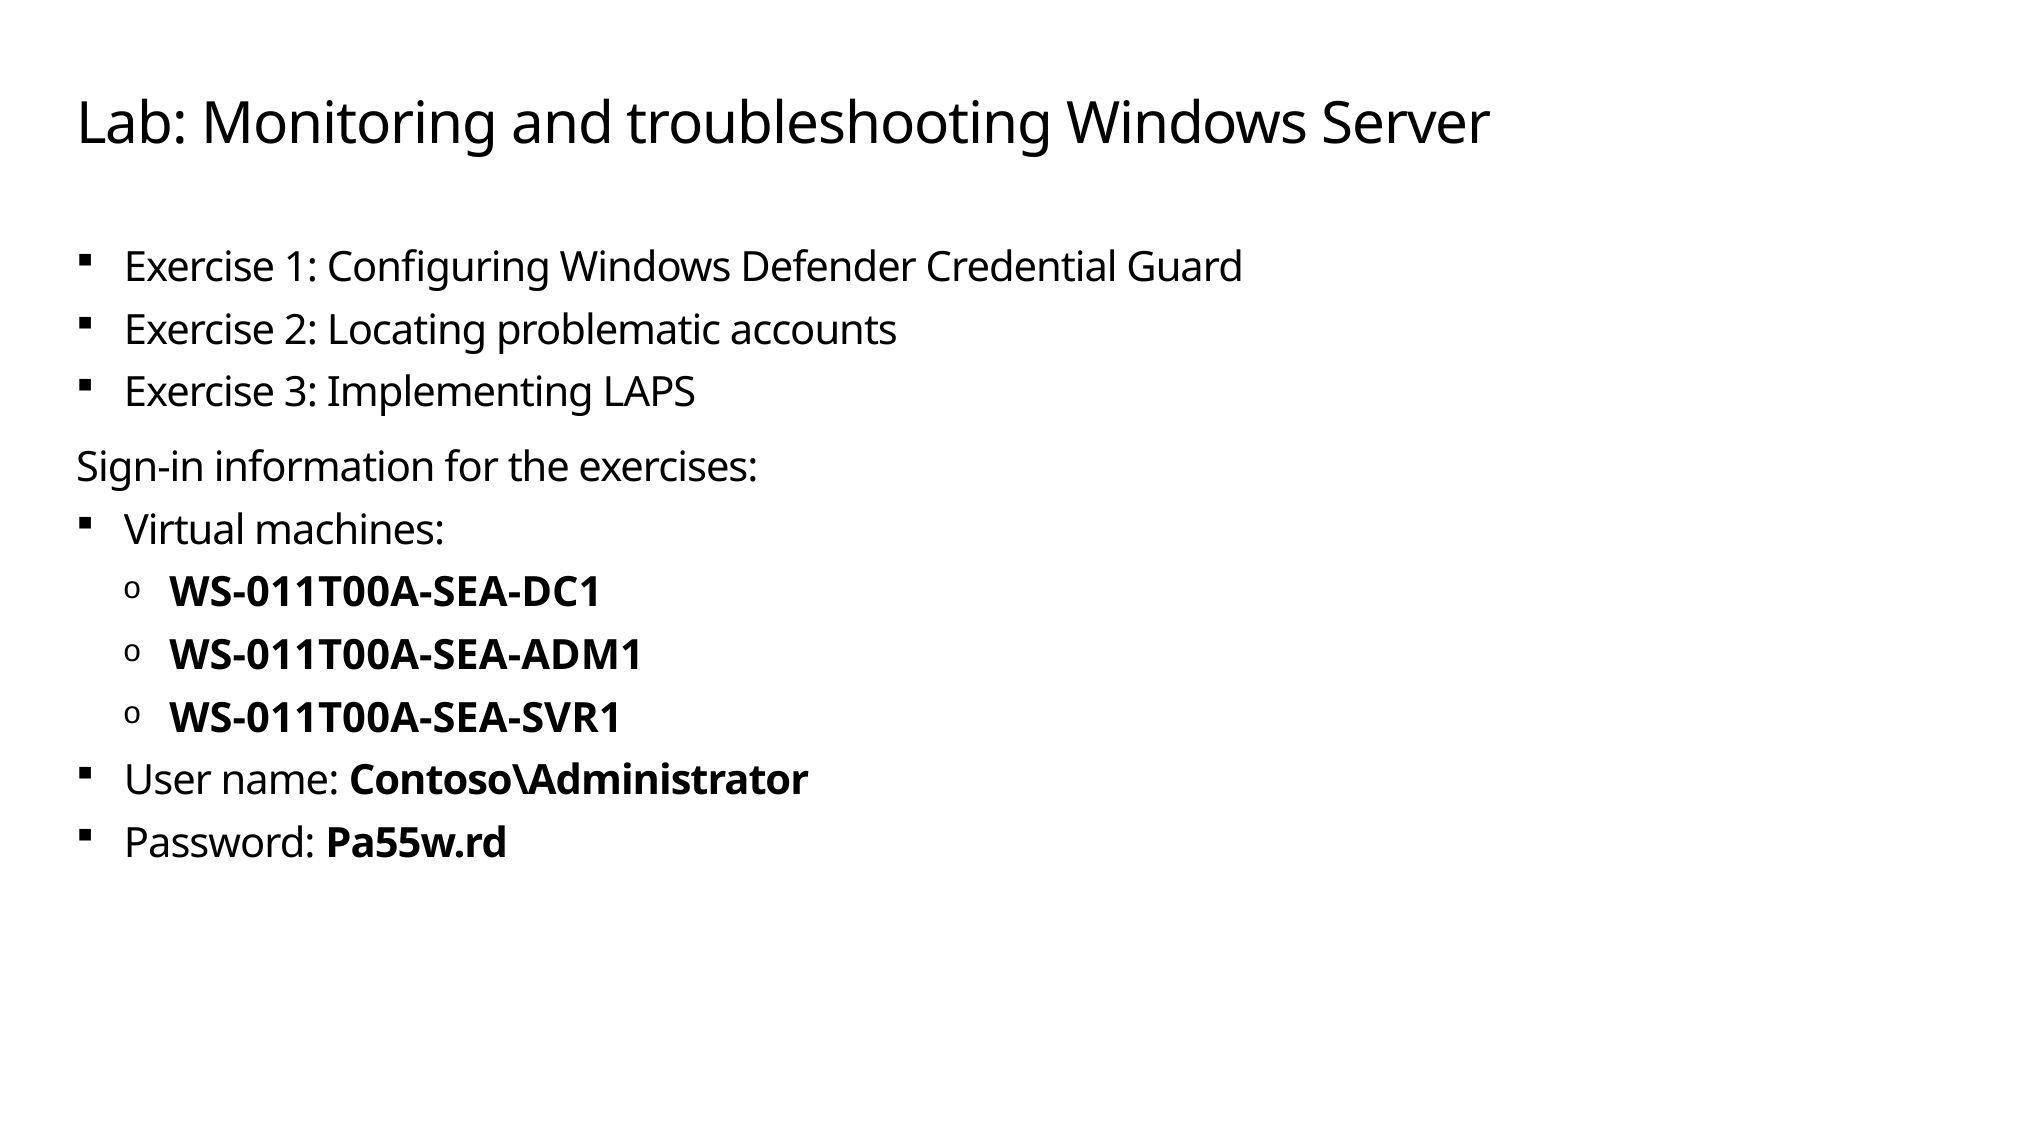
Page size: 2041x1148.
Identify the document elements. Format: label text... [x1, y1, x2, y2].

list Exercise 1: Configuring Windows Defender Credential Guard Exercise 2: Locating problematic accounts Exercise 3: Implementing LAPS Sign-in information for the exercises: Virtual machines: WS-011T00A-SEA-DC1 WS-011T00A-SEA-ADM1 WS-011T00A-SEA-SVR1 User name: Contoso\Administrator Password: Pa55w.rd [76, 240, 1970, 1074]
title Lab: Monitoring and troubleshooting Windows Server [76, 93, 1968, 161]
